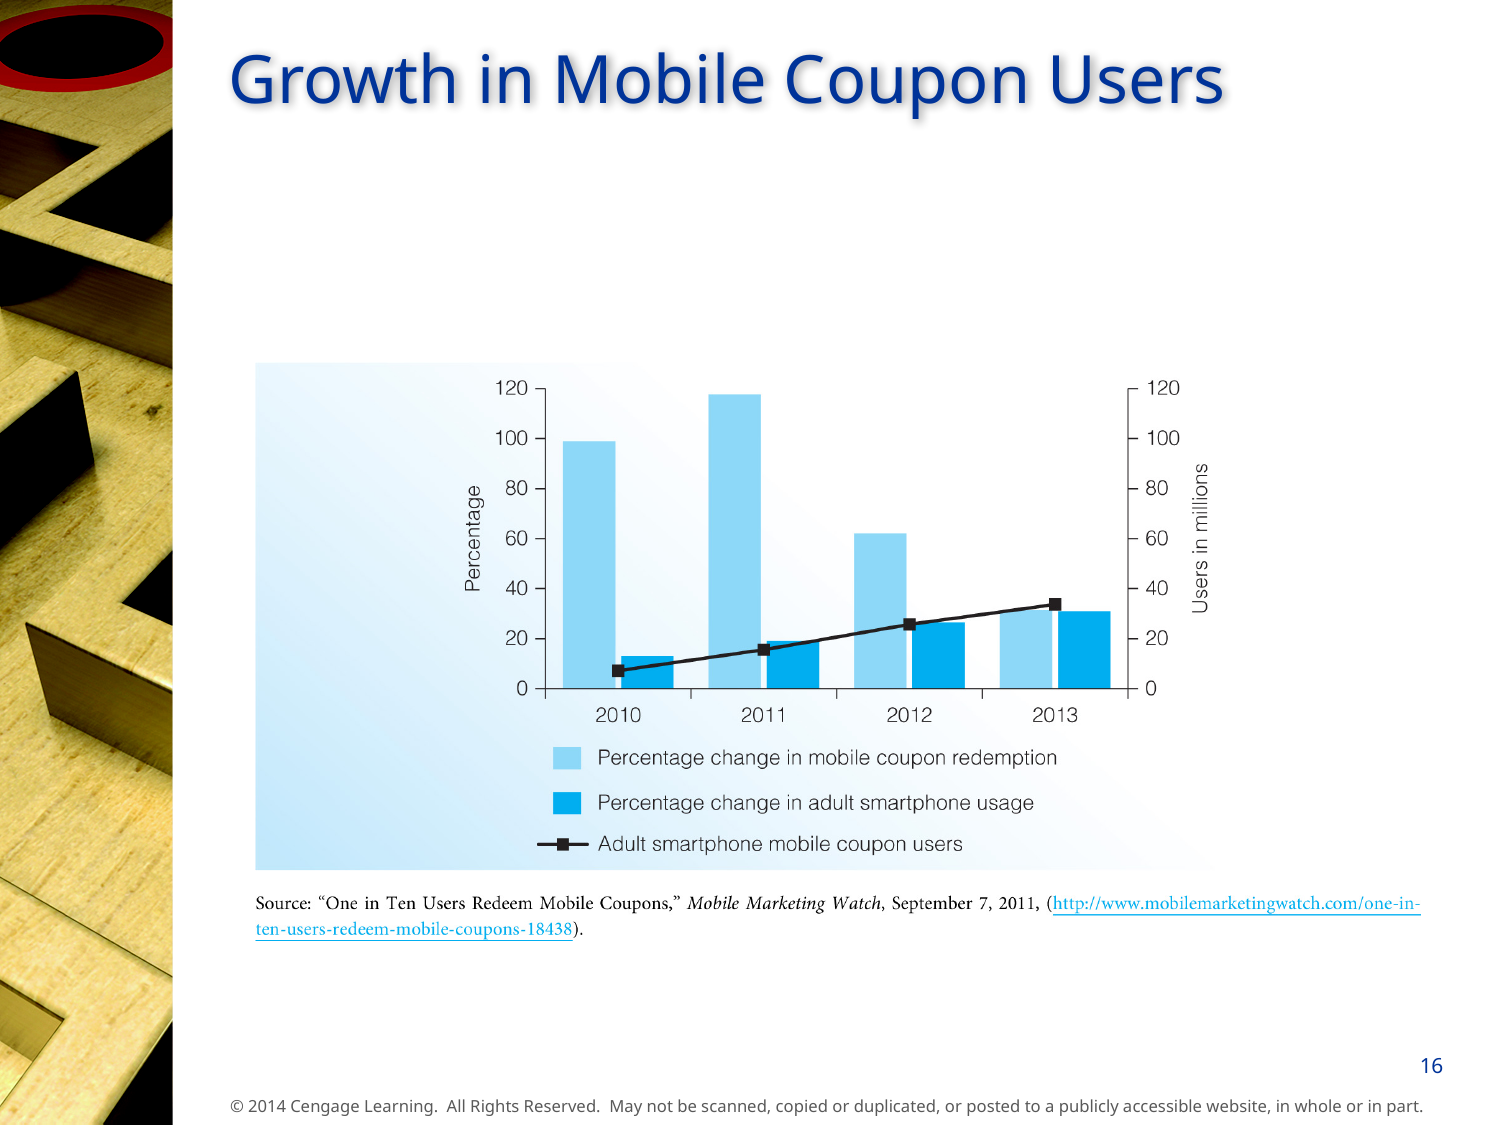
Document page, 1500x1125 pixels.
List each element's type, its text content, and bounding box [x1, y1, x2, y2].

picture [254, 362, 1422, 942]
slide_number 16 [1386, 1037, 1478, 1097]
title Growth in Mobile Coupon Users [213, 29, 1454, 213]
picture [0, 0, 173, 1125]
